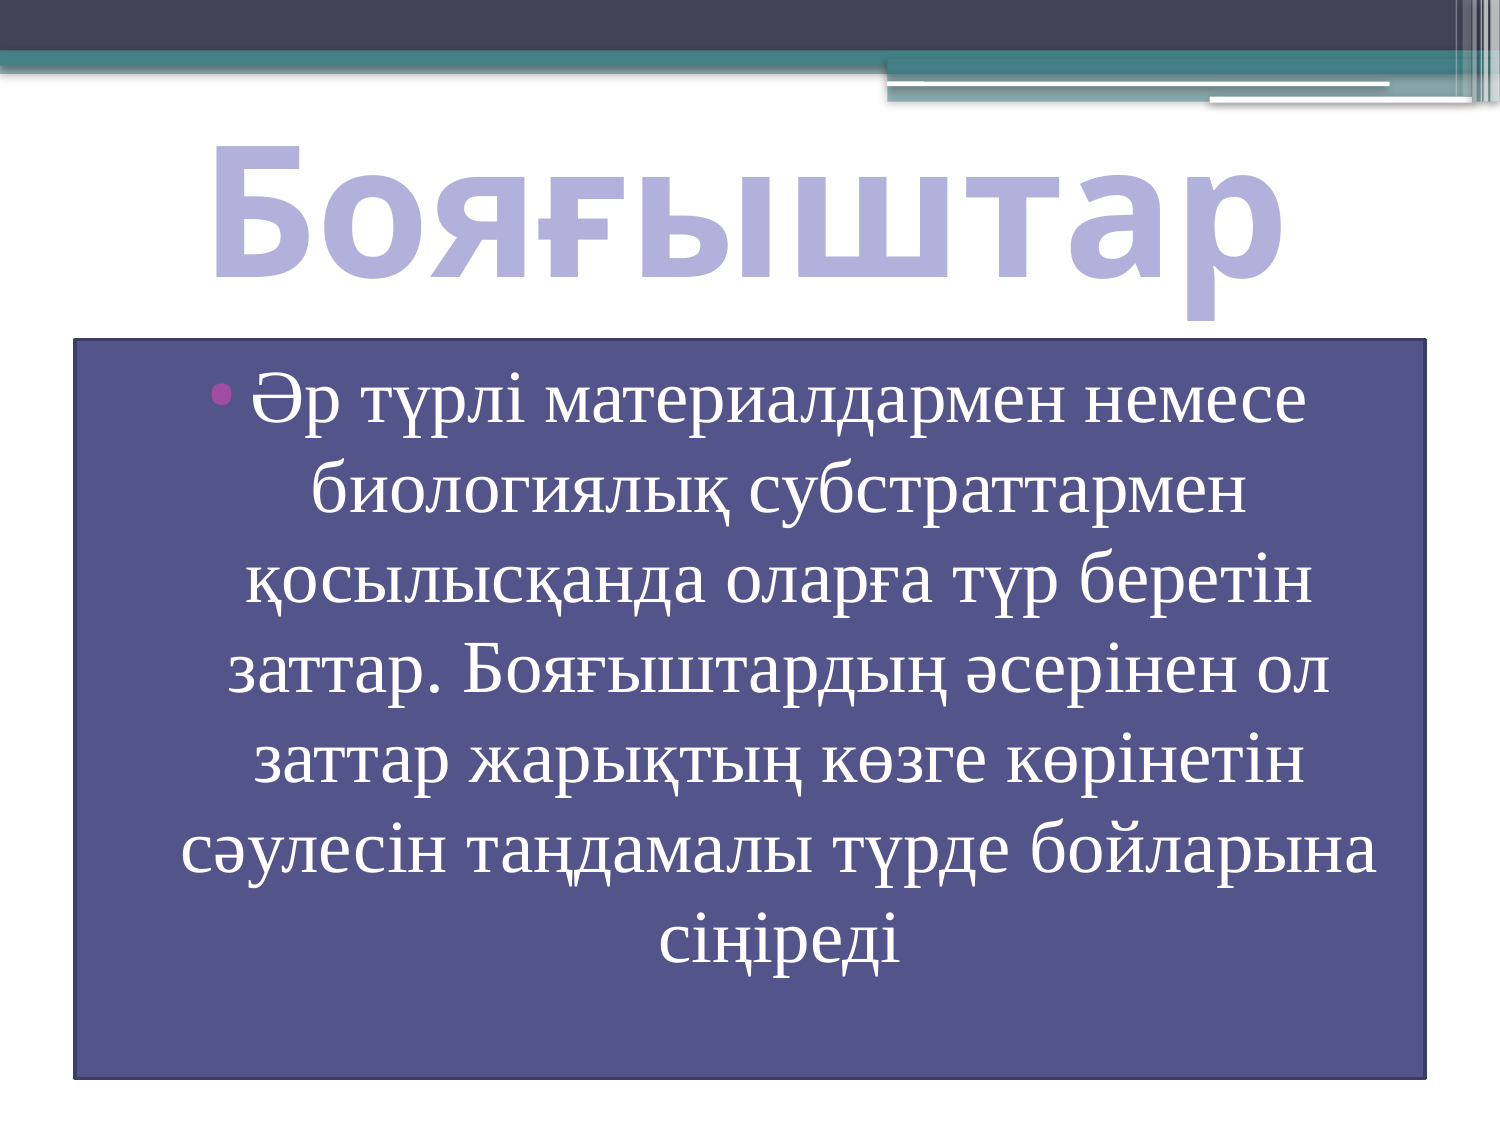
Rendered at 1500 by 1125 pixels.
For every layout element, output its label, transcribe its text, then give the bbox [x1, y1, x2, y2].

list Әр түрлі материалдармен немесе биологиялық субстраттармен қосылысқанда оларға түр беретін заттар. Бояғыштардың әсерінен ол заттар жарықтың көзге көрінетін сәулесін таңдамалы түрде бойларына сіңіреді [73, 338, 1427, 1080]
title Бояғыштар [70, 117, 1421, 293]
